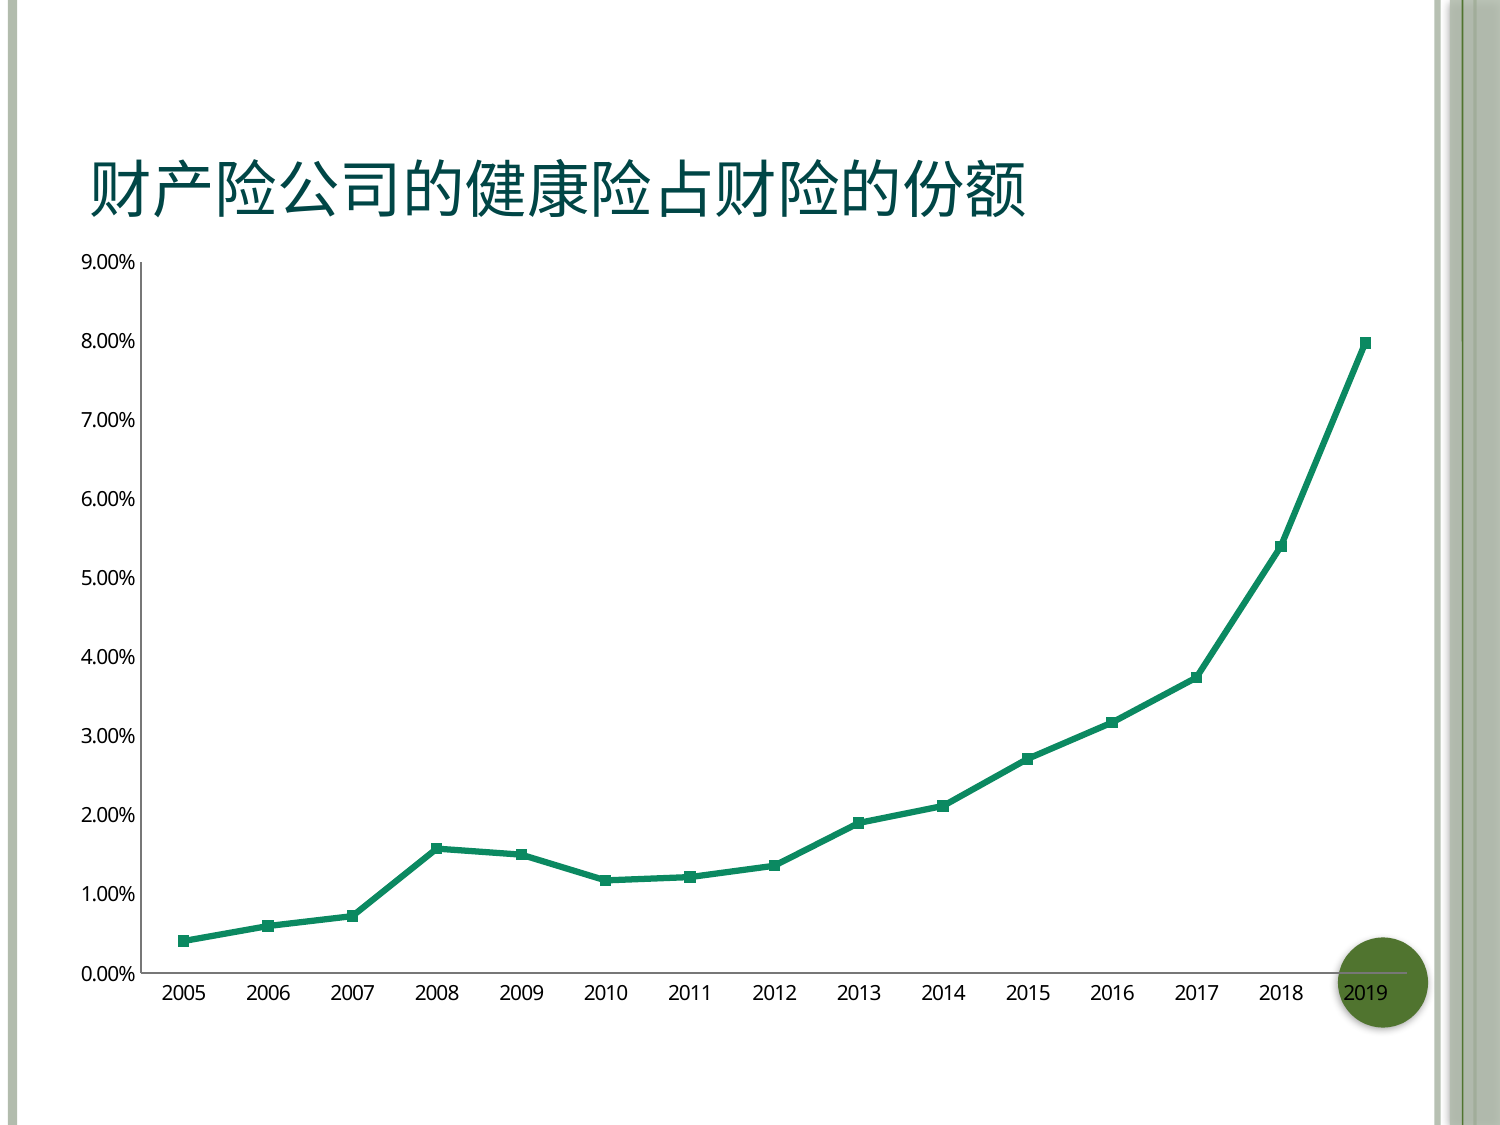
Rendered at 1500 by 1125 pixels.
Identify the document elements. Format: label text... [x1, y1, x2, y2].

chart [52, 231, 1436, 1024]
title 财产险公司的健康险占财险的份额 [75, 45, 1300, 228]
